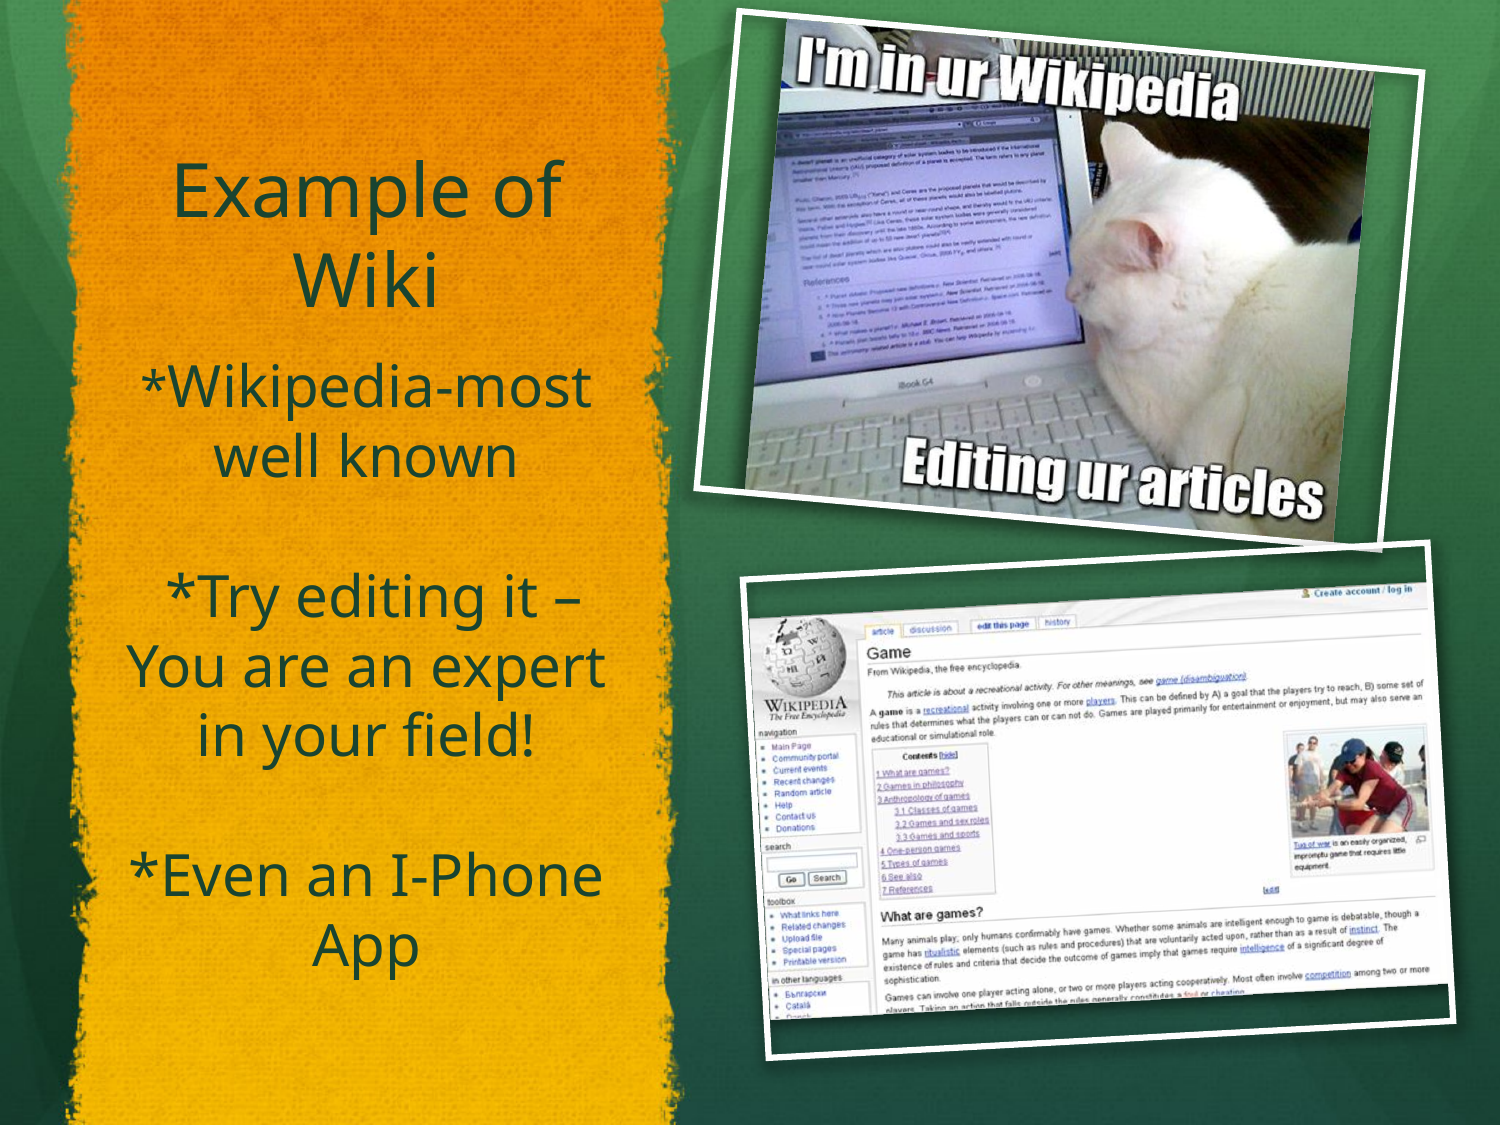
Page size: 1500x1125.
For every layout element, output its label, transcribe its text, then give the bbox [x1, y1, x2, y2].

title Example of Wiki [99, 62, 634, 331]
list *Wikipedia-most well known *Try editing it – You are an expert in your field! *Even an I-Phone App [99, 341, 634, 988]
picture [0, 0, 1500, 1125]
